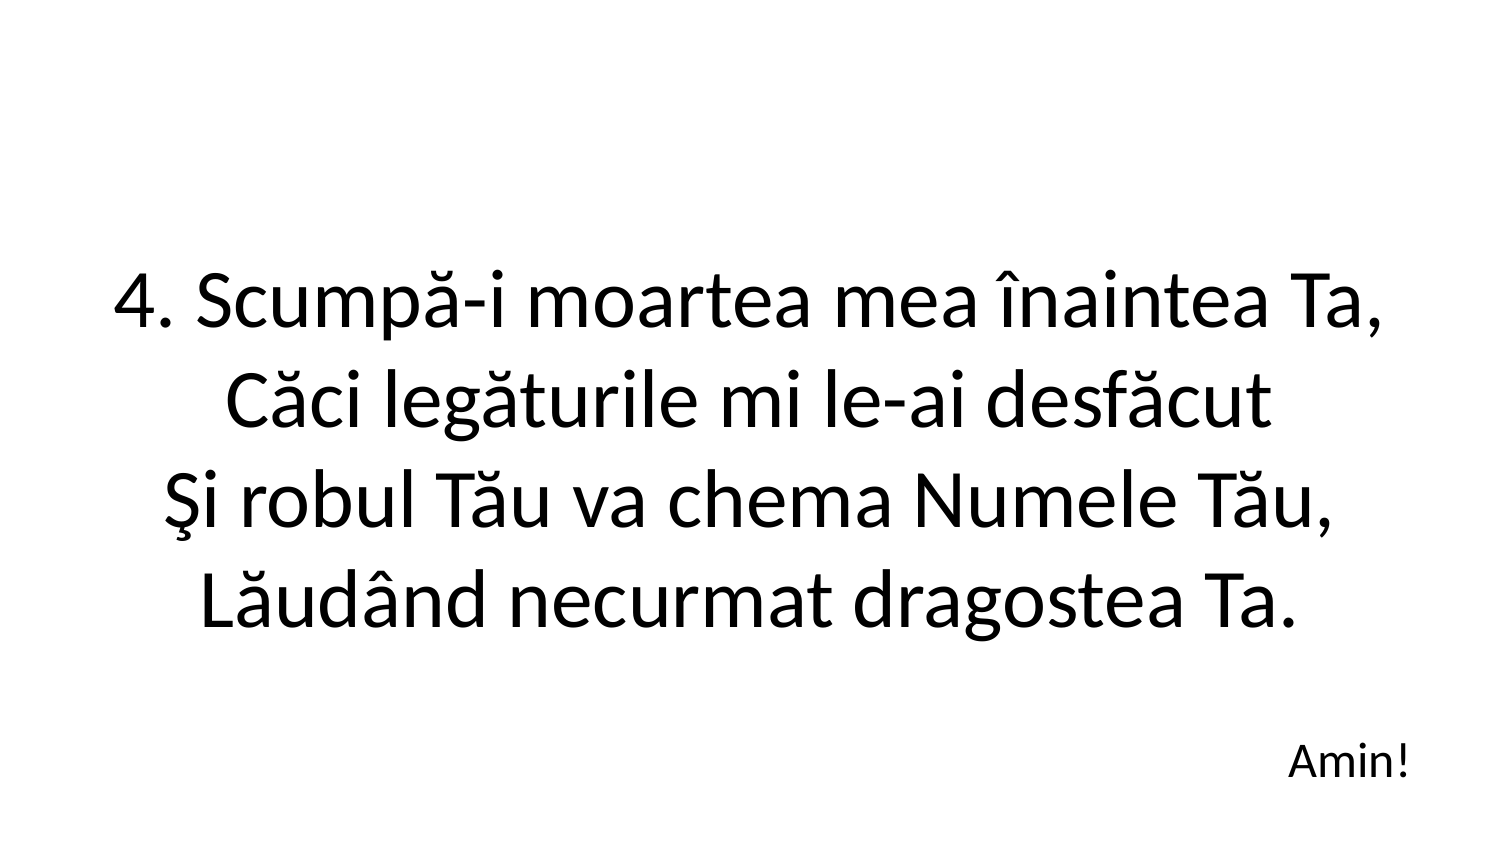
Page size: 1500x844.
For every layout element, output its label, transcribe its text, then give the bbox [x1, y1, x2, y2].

text_box 4. Scumpă-i moartea mea înaintea Ta, Căci legăturile mi le-ai desfăcut Şi robul Tău va chema Numele Tău, Lăudând necurmat dragostea Ta. [98, 192, 1402, 652]
text_box Amin! [1273, 674, 1427, 795]
